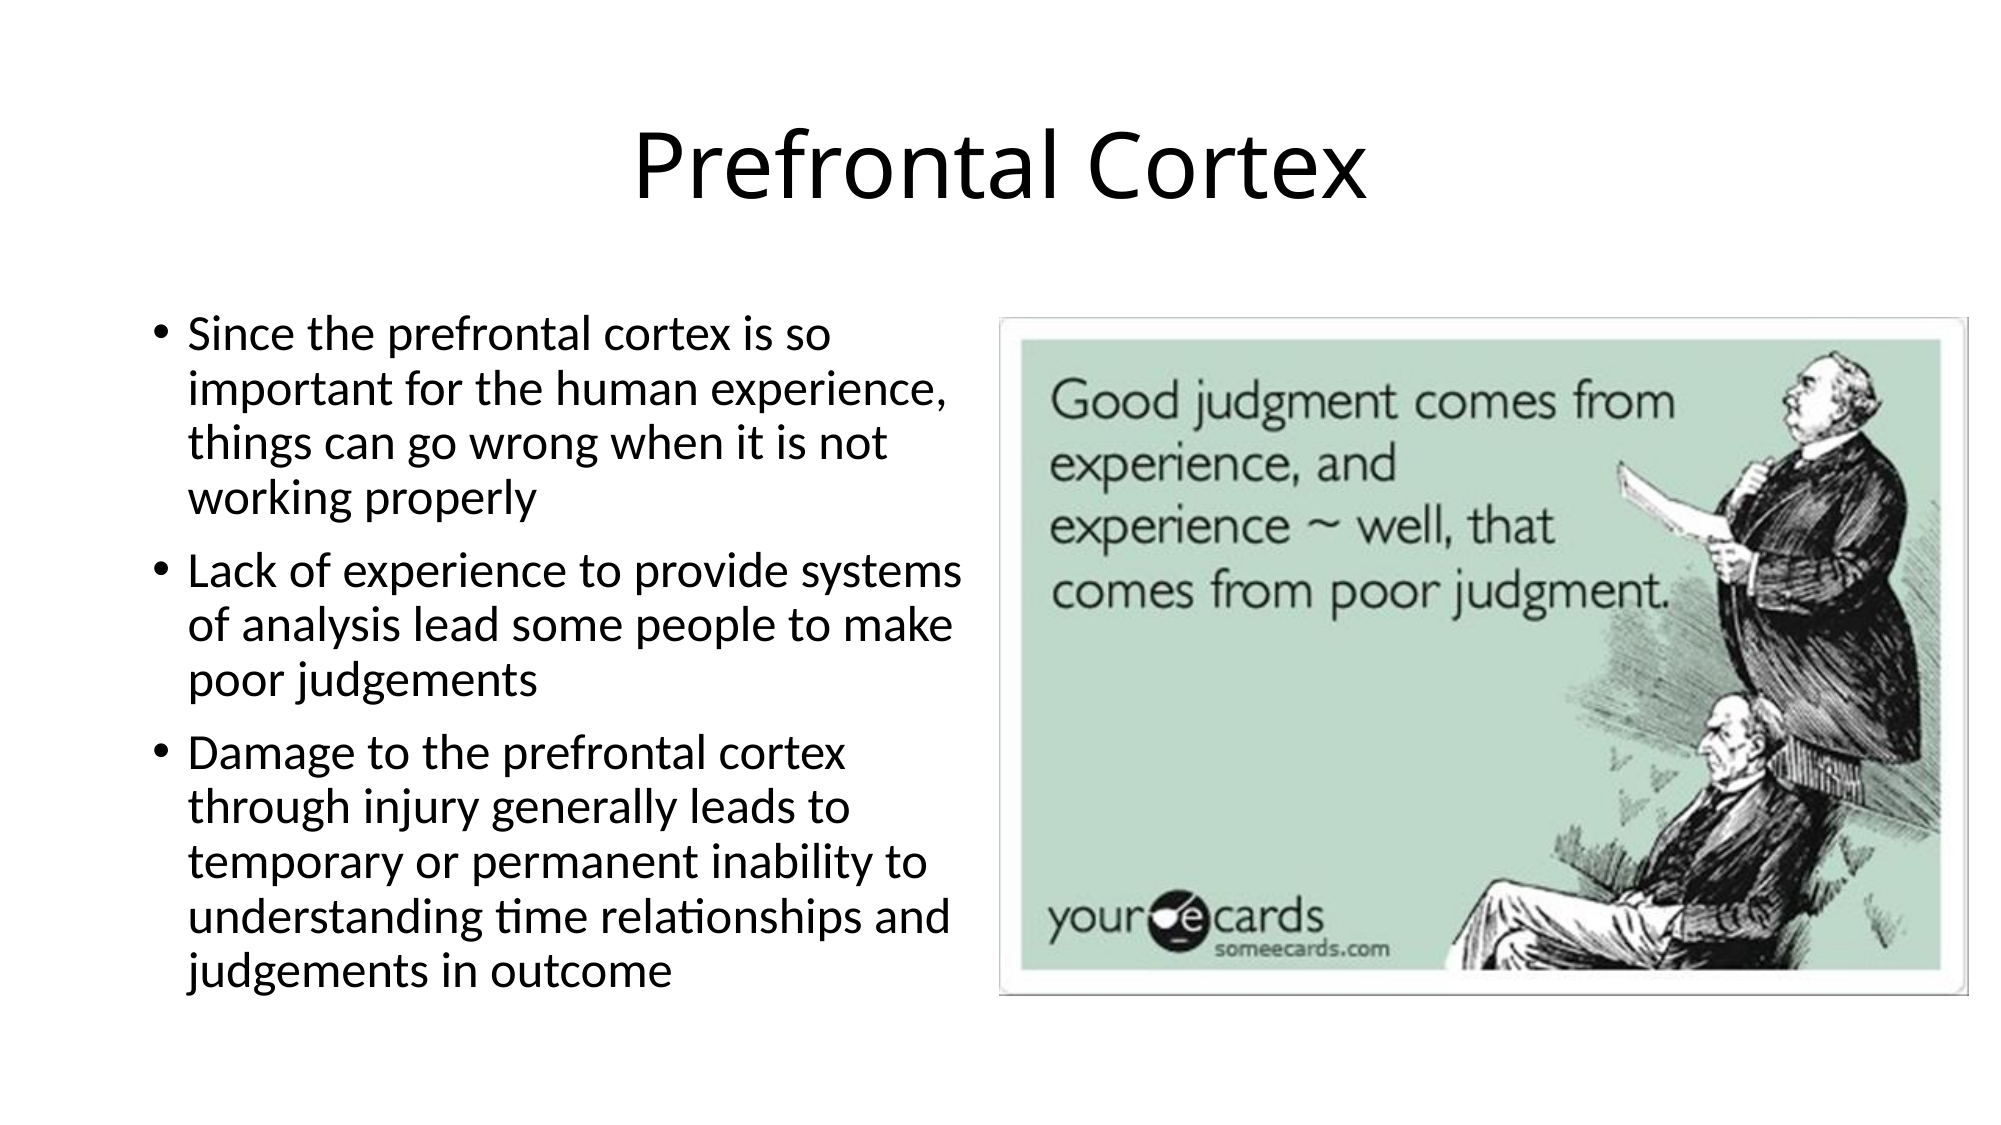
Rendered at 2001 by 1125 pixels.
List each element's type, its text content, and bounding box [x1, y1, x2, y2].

list Since the prefrontal cortex is so important for the human experience, things can go wrong when it is not working properly Lack of experience to provide systems of analysis lead some people to make poor judgements Damage to the prefrontal cortex through injury generally leads to temporary or permanent inability to understanding time relationships and judgements in outcome [137, 299, 988, 1014]
title Prefrontal Cortex [137, 59, 1863, 278]
picture [999, 317, 1969, 996]
